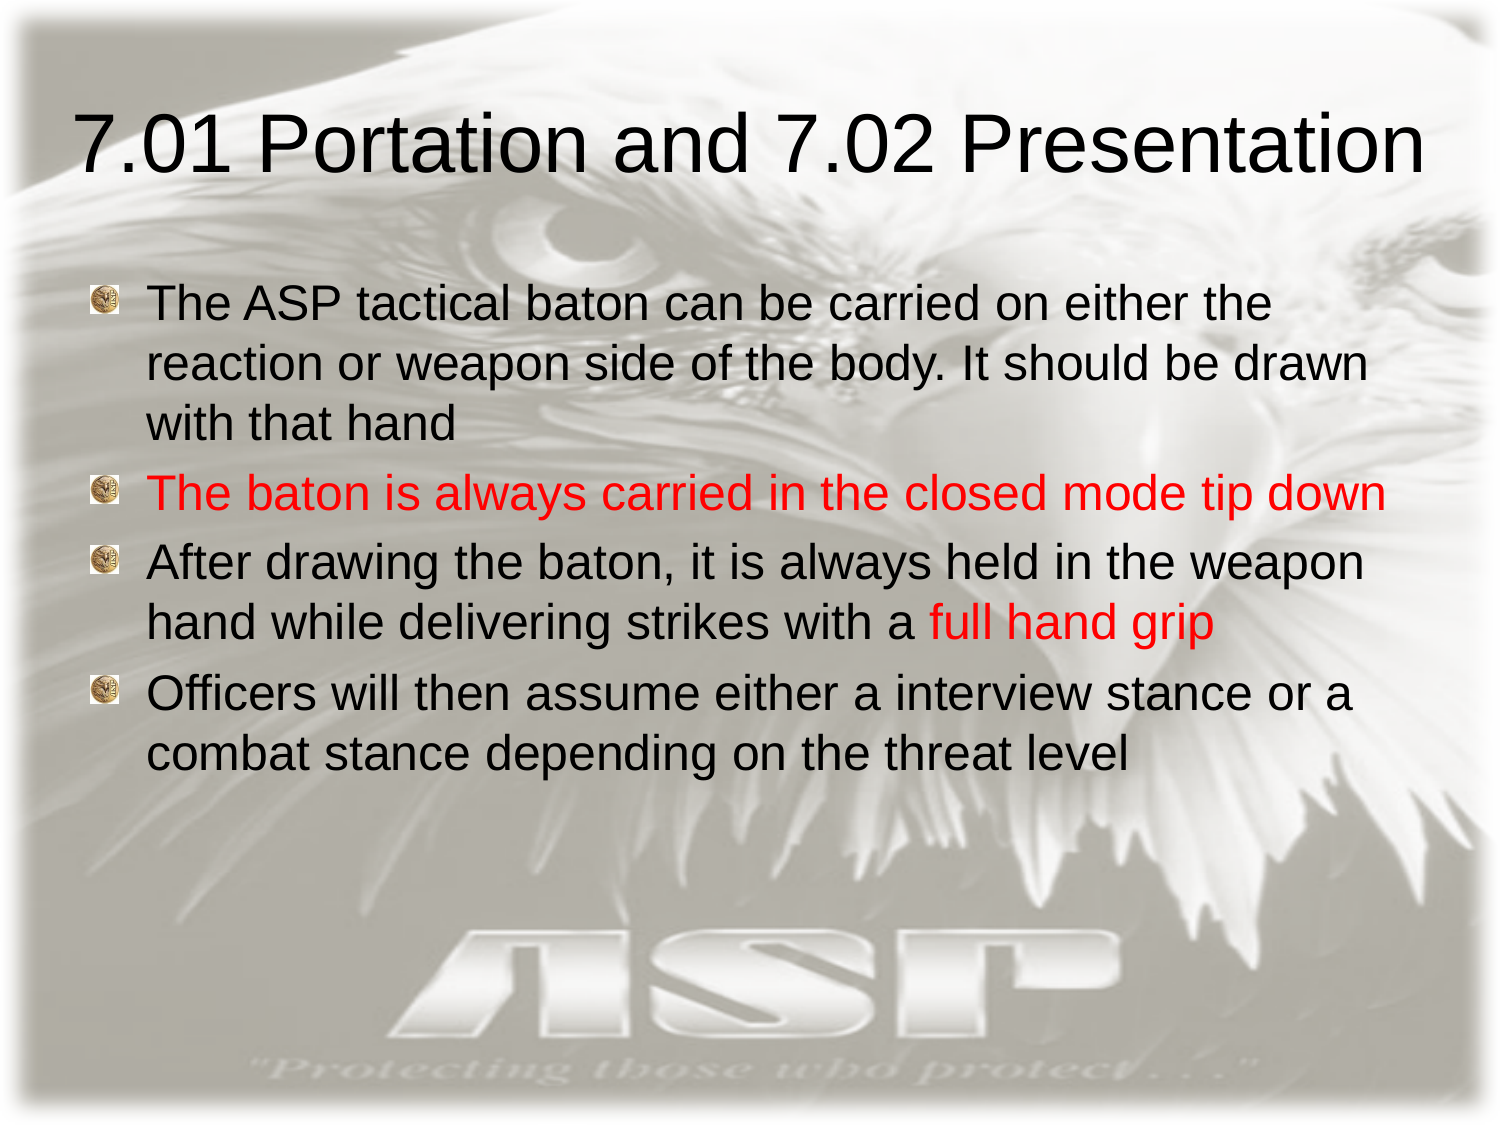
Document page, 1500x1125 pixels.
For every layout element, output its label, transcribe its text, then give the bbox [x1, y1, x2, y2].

list The ASP tactical baton can be carried on either the reaction or weapon side of the body. It should be drawn with that hand The baton is always carried in the closed mode tip down After drawing the baton, it is always held in the weapon hand while delivering strikes with a full hand grip Officers will then assume either a interview stance or a combat stance depending on the threat level [75, 262, 1425, 1005]
picture [90, 285, 119, 314]
picture [90, 675, 119, 704]
picture [90, 545, 119, 574]
picture [90, 475, 119, 504]
title 7.01 Portation and 7.02 Presentation [37, 45, 1463, 233]
